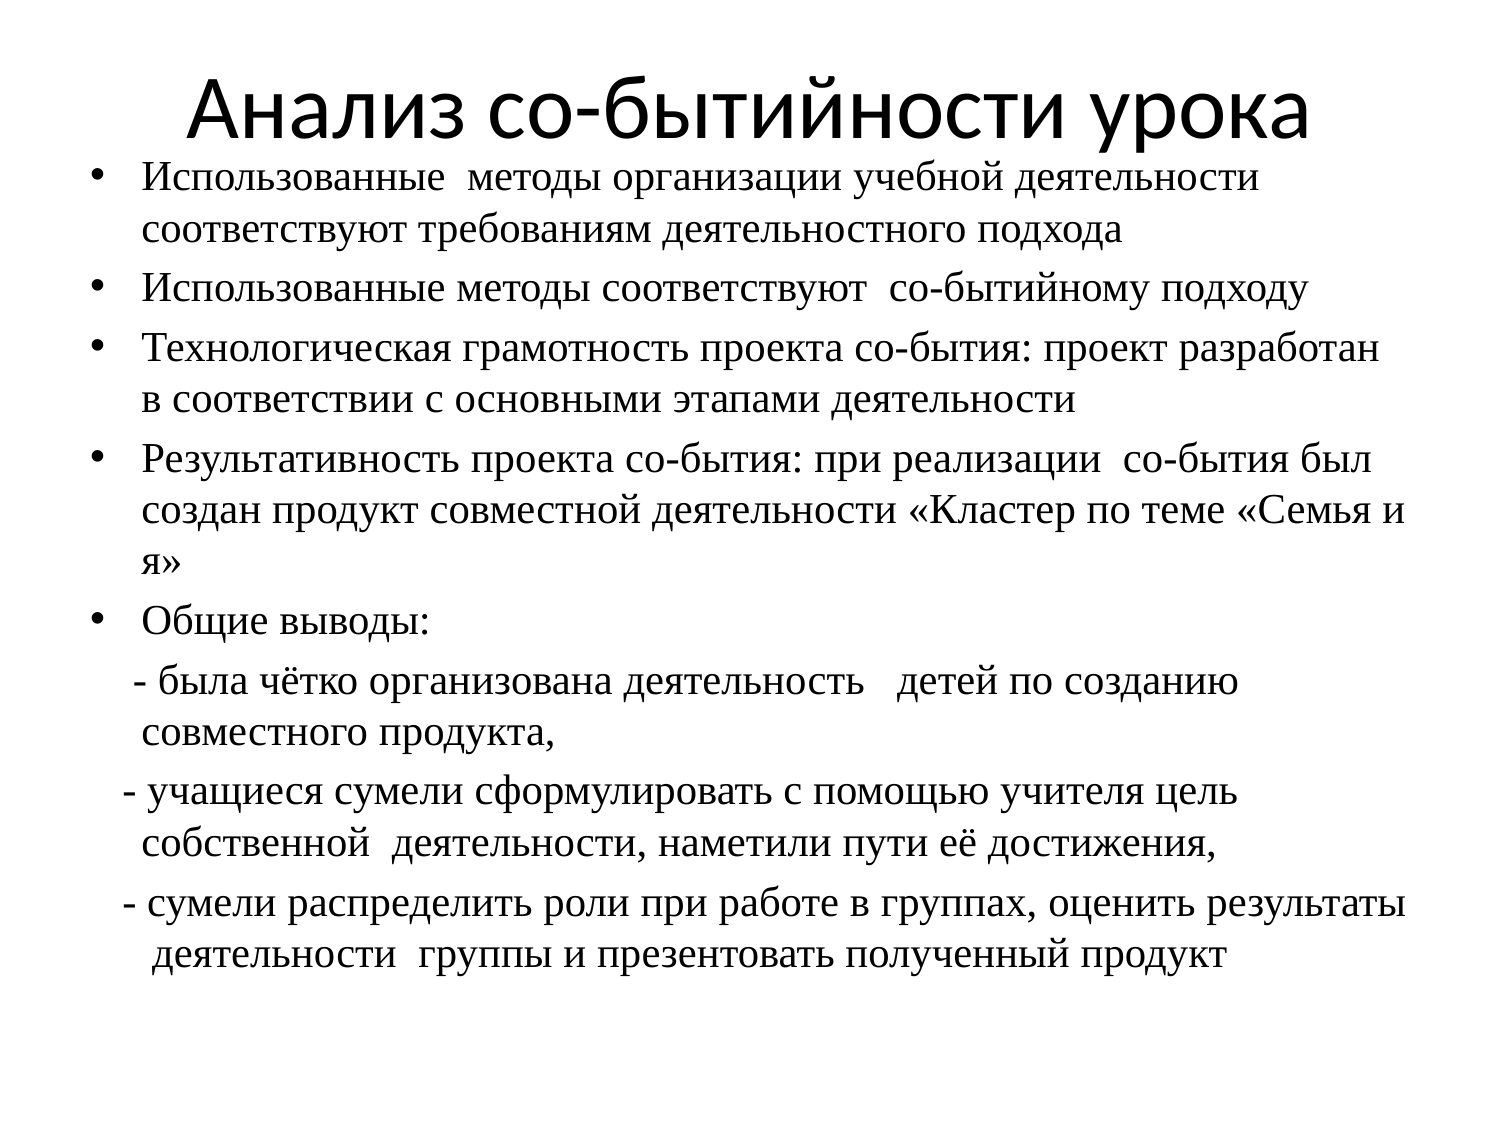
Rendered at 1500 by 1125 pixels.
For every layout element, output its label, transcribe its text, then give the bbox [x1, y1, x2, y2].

title Анализ со-бытийности урока [41, 30, 1459, 173]
list Использованные методы организации учебной деятельности соответствуют требованиям деятельностного подхода Использованные методы соответствуют со-бытийному подходу Технологическая грамотность проекта со-бытия: проект разработан в соответствии с основными этапами деятельности Результативность проекта со-бытия: при реализации со-бытия был создан продукт совместной деятельности «Кластер по теме «Семья и я» Общие выводы: - была чётко организована деятельность детей по созданию совместного продукта, - учащиеся сумели сформулировать с помощью учителя цель собственной деятельности, наметили пути её достижения, - сумели распределить роли при работе в группах, оценить результаты деятельности группы и презентовать полученный продукт [75, 140, 1425, 1079]
